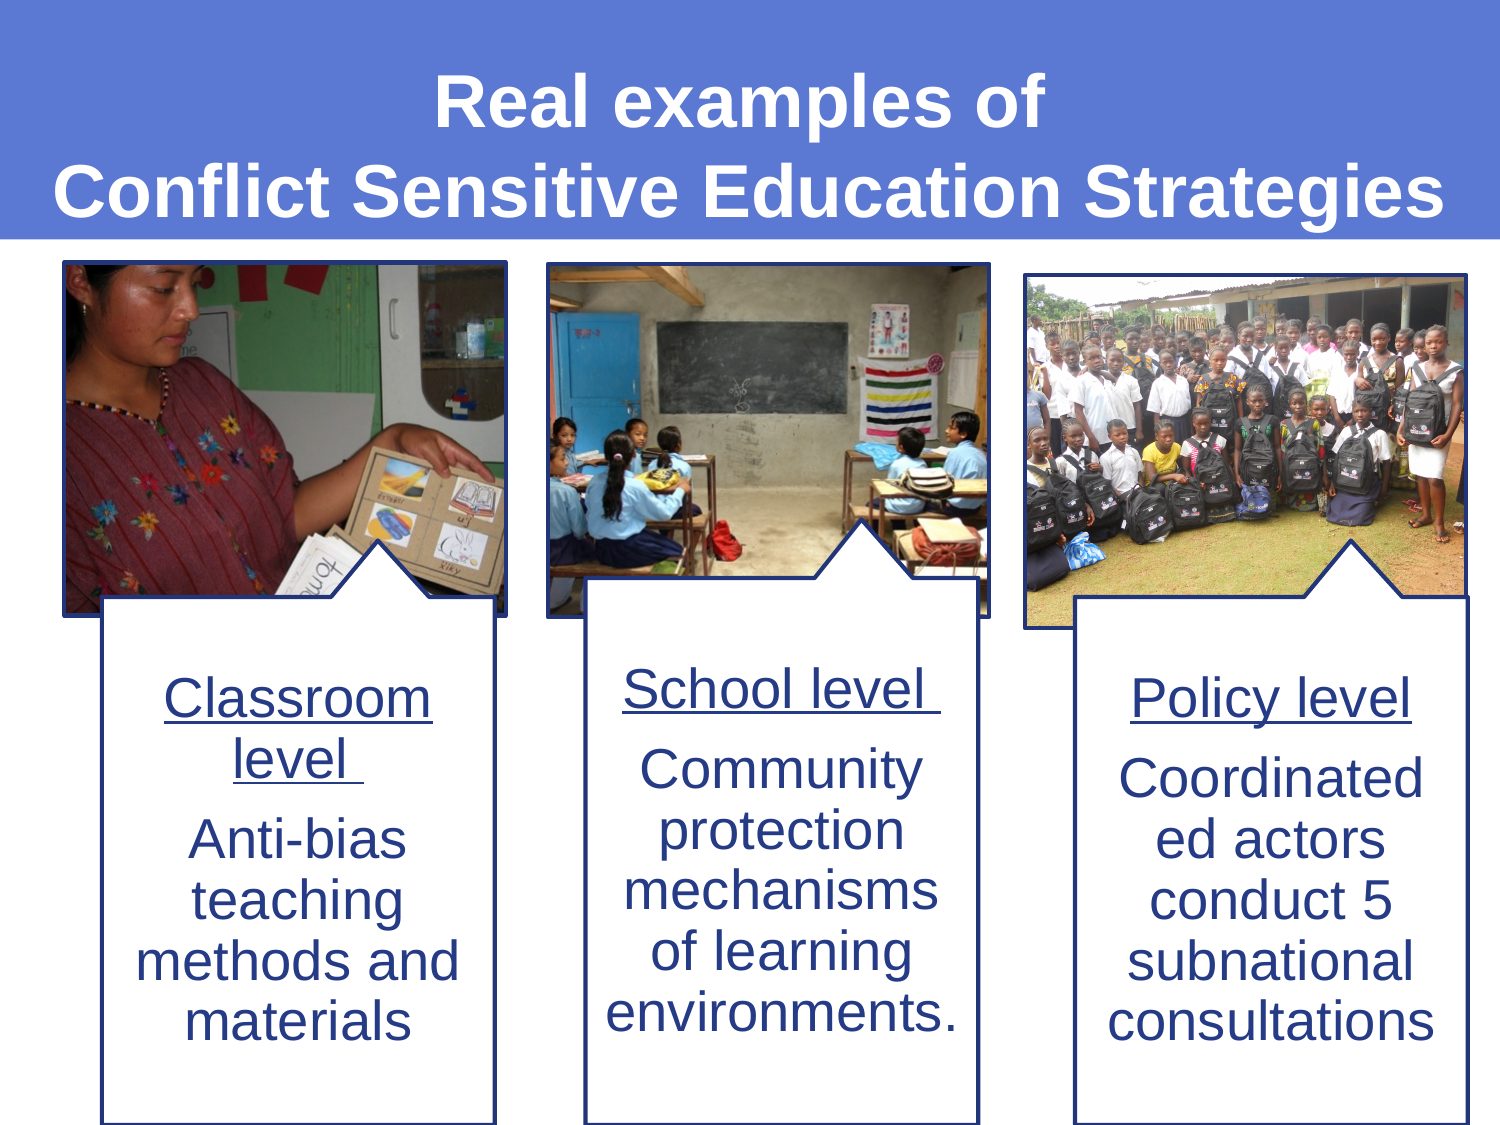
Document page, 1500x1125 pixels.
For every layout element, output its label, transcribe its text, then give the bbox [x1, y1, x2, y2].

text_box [62, 228, 1476, 1125]
title Real examples of Conflict Sensitive Education Strategies [0, 99, 1500, 185]
